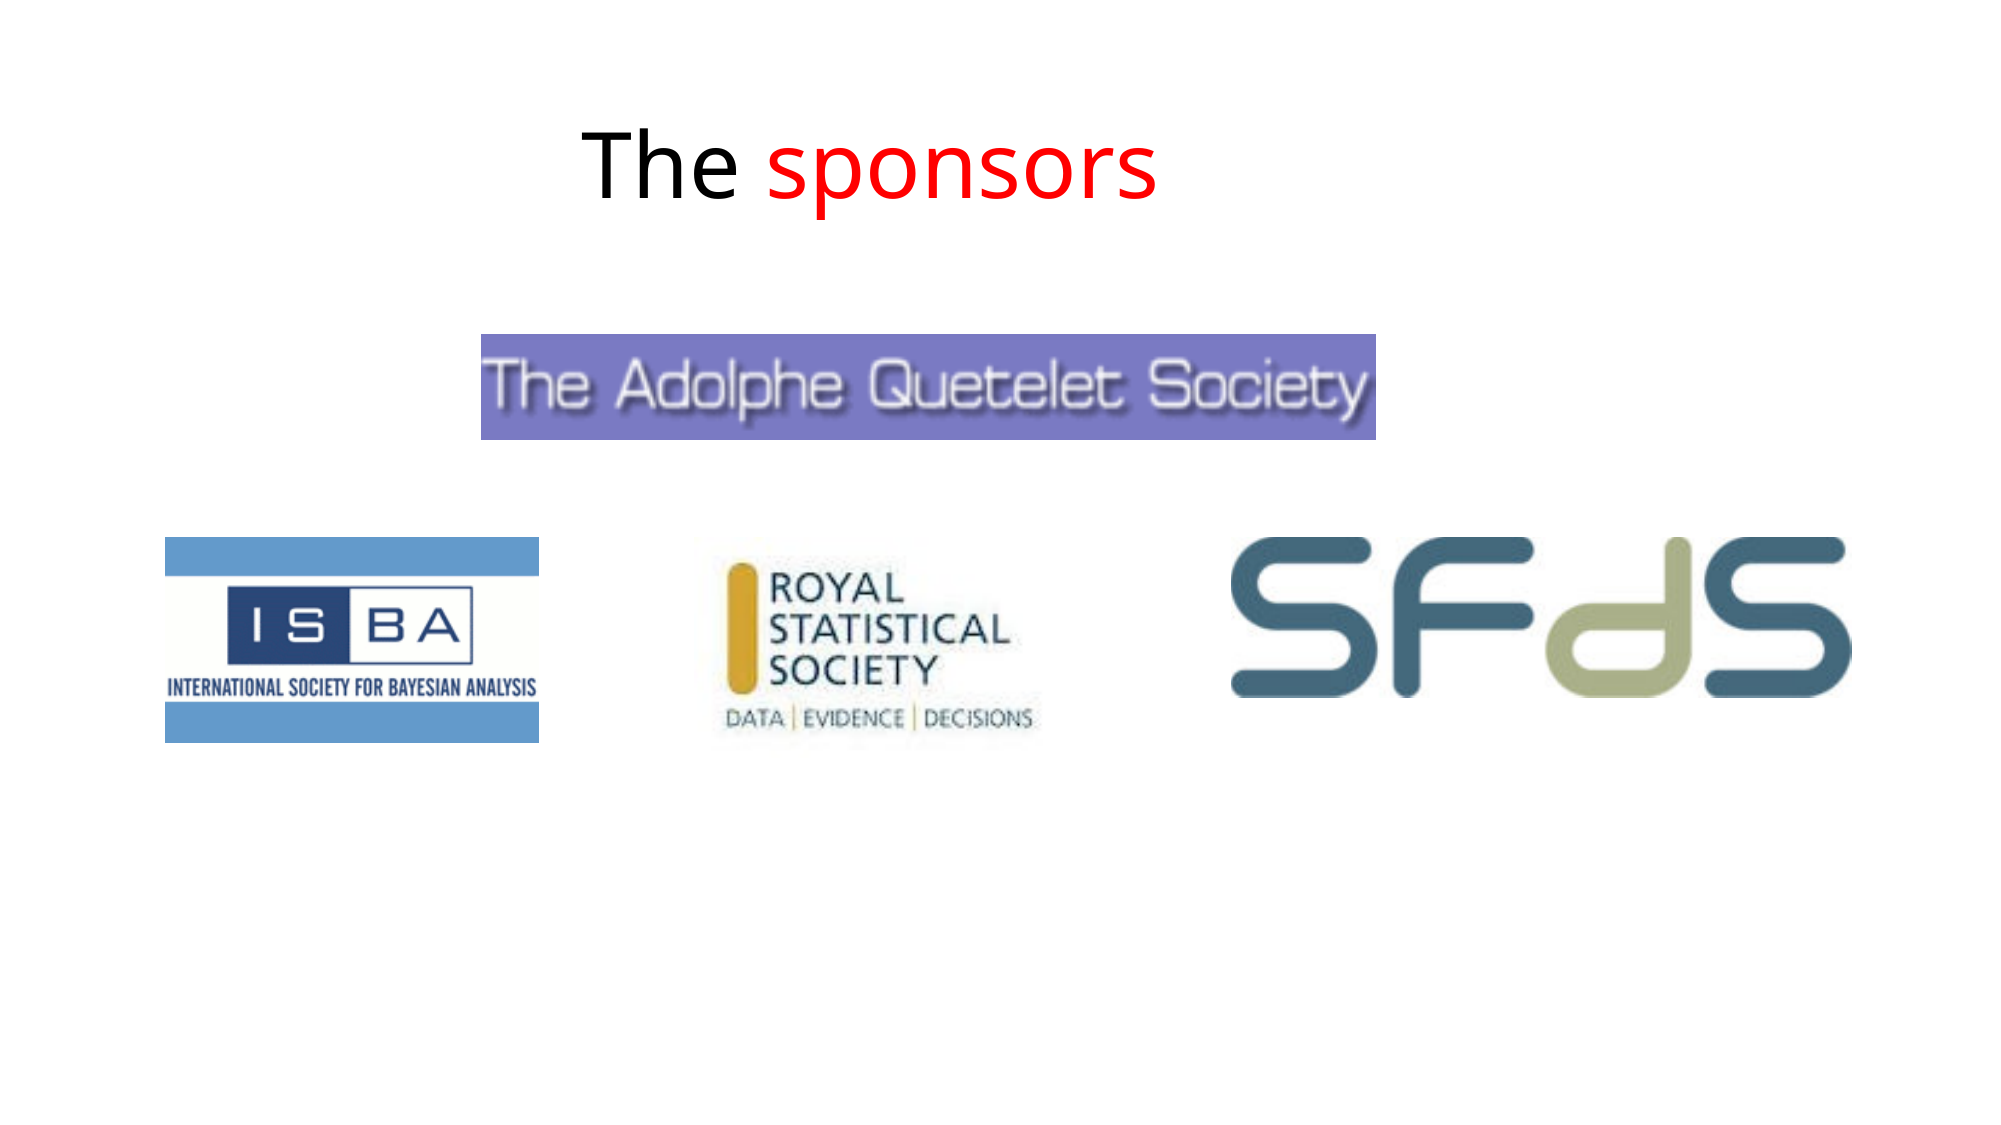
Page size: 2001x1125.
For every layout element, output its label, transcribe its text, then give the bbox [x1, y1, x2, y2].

title The sponsors [137, 59, 1604, 278]
picture [165, 537, 539, 743]
picture [1231, 537, 1852, 698]
picture [694, 537, 1059, 758]
picture [481, 334, 1376, 440]
